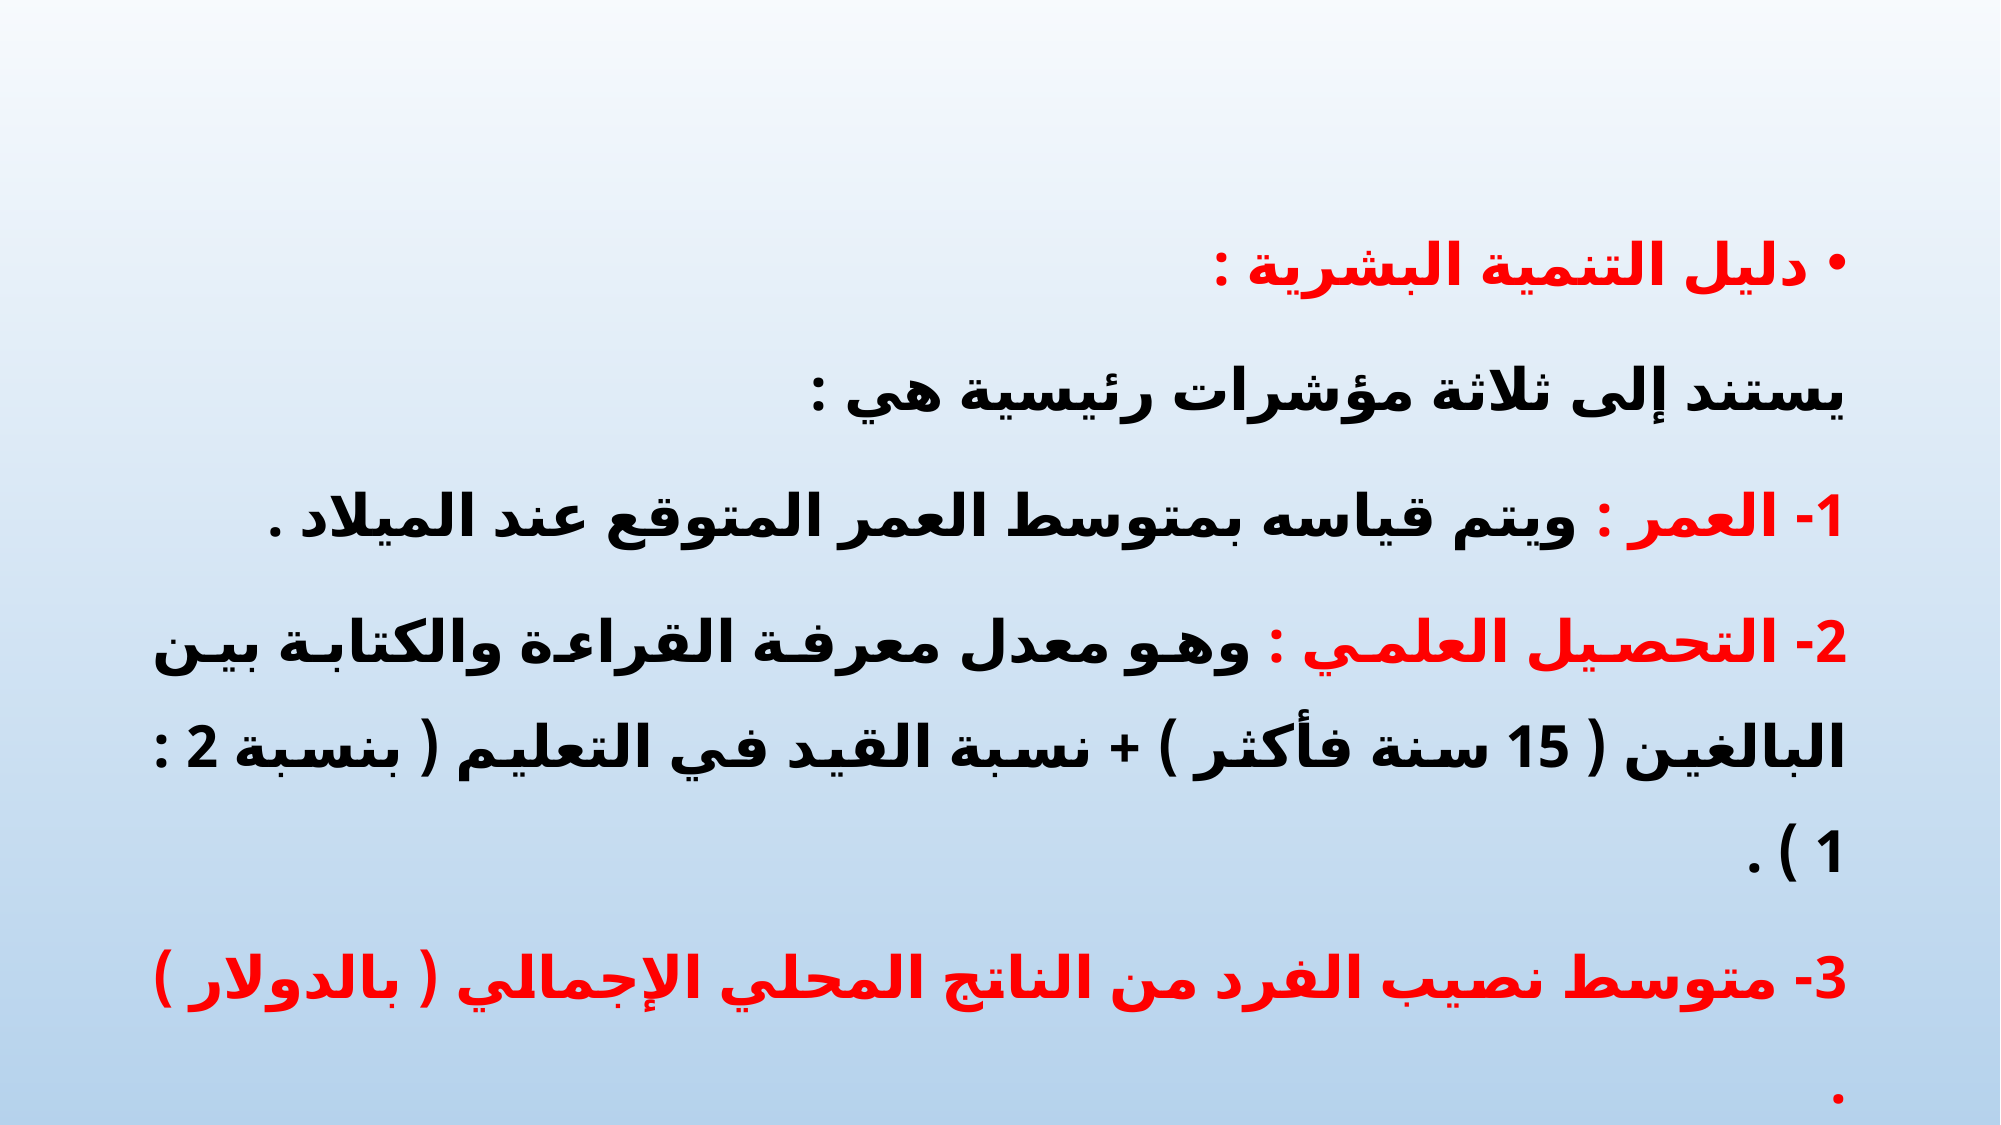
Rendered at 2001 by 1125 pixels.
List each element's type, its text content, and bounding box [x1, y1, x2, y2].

list دليل التنمية البشرية : يستند إلى ثلاثة مؤشرات رئيسية هي : 1- العمر : ويتم قياسه بمتوسط العمر المتوقع عند الميلاد . 2- التحصيل العلمي : وهو معدل معرفة القراءة والكتابة بين البالغين ( 15 سنة فأكثر ) + نسبة القيد في التعليم ( بنسبة 2 : 1 ) . 3- متوسط نصيب الفرد من الناتج المحلي الإجمالي ( بالدولار ) . [137, 184, 1863, 1014]
